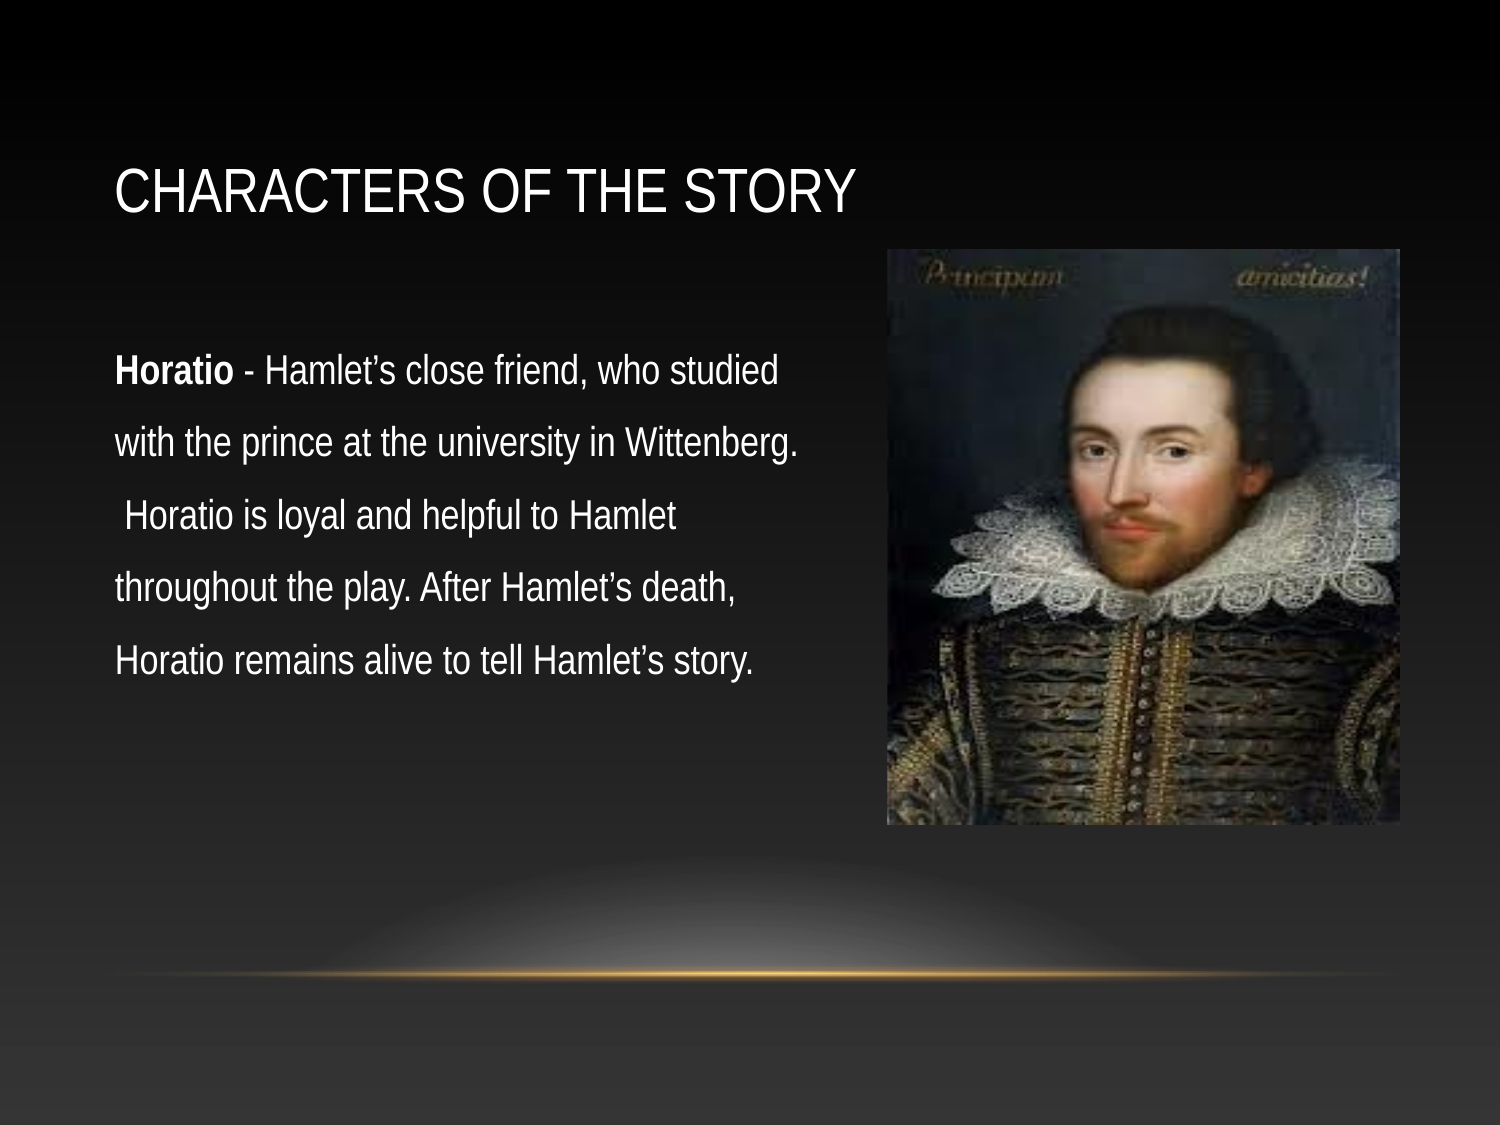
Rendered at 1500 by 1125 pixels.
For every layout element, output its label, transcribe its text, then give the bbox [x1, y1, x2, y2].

title CHARACTERS OF THE STORY [112, 147, 863, 338]
text_box Horatio - Hamlet’s close friend, who studied with the prince at the university in Wittenberg. Horatio is loyal and helpful to Hamlet throughout the play. After Hamlet’s death, Horatio remains alive to tell Hamlet’s story. [112, 317, 807, 683]
picture [0, 0, 1500, 1125]
text_box [887, 249, 1400, 825]
